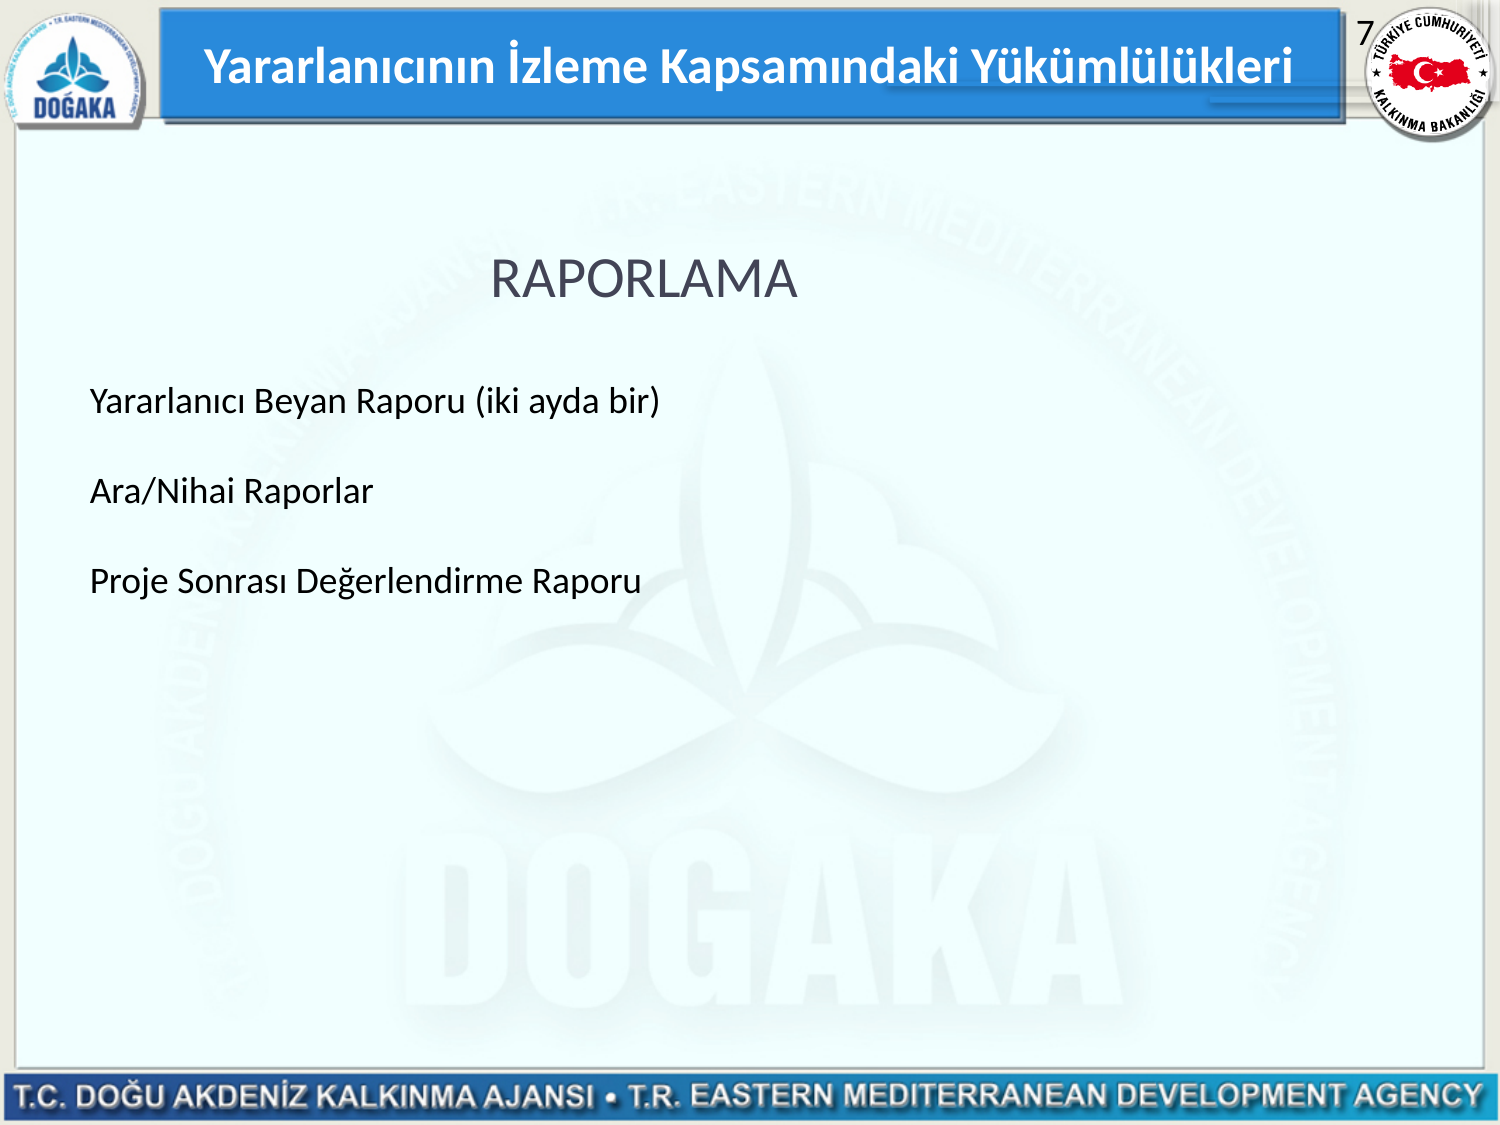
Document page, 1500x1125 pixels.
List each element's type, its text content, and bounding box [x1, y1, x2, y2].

text_box Yararlanıcının İzleme Kapsamındaki Yükümlülükleri [182, 0, 1317, 126]
list Yararlanıcı Beyan Raporu (iki ayda bir) Ara/Nihai Raporlar Proje Sonrası Değerlendirme Raporu [75, 369, 1425, 1079]
picture [0, 0, 1500, 1125]
slide_number 7 [1340, 0, 1466, 61]
title RAPORLAMA [395, 231, 894, 324]
